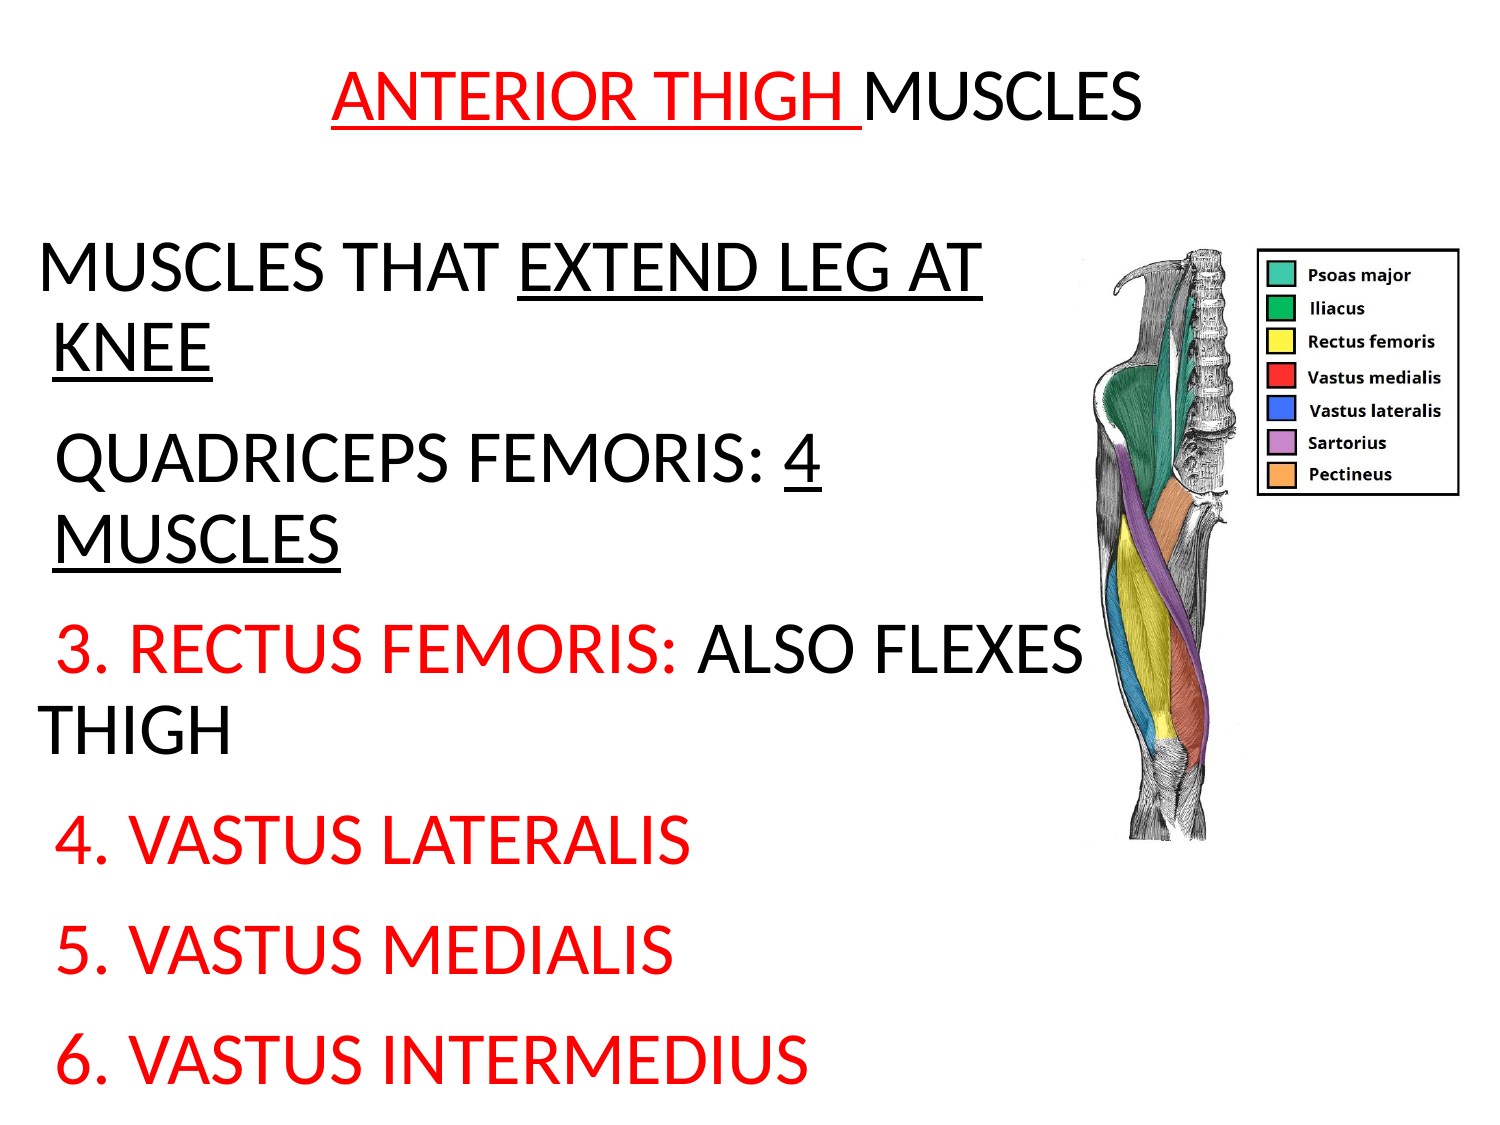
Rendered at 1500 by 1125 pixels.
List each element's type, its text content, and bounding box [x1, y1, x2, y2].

list Muscles that extend leg at knee Quadriceps Femoris: 4 muscles 3. Rectus femoris: also flexes thigh 4. Vastus lateralis 5. Vastus medialis 6. Vastus intermedius [37, 218, 1125, 932]
title Anterior Thigh Muscles [62, 0, 1413, 144]
picture [1074, 236, 1476, 851]
